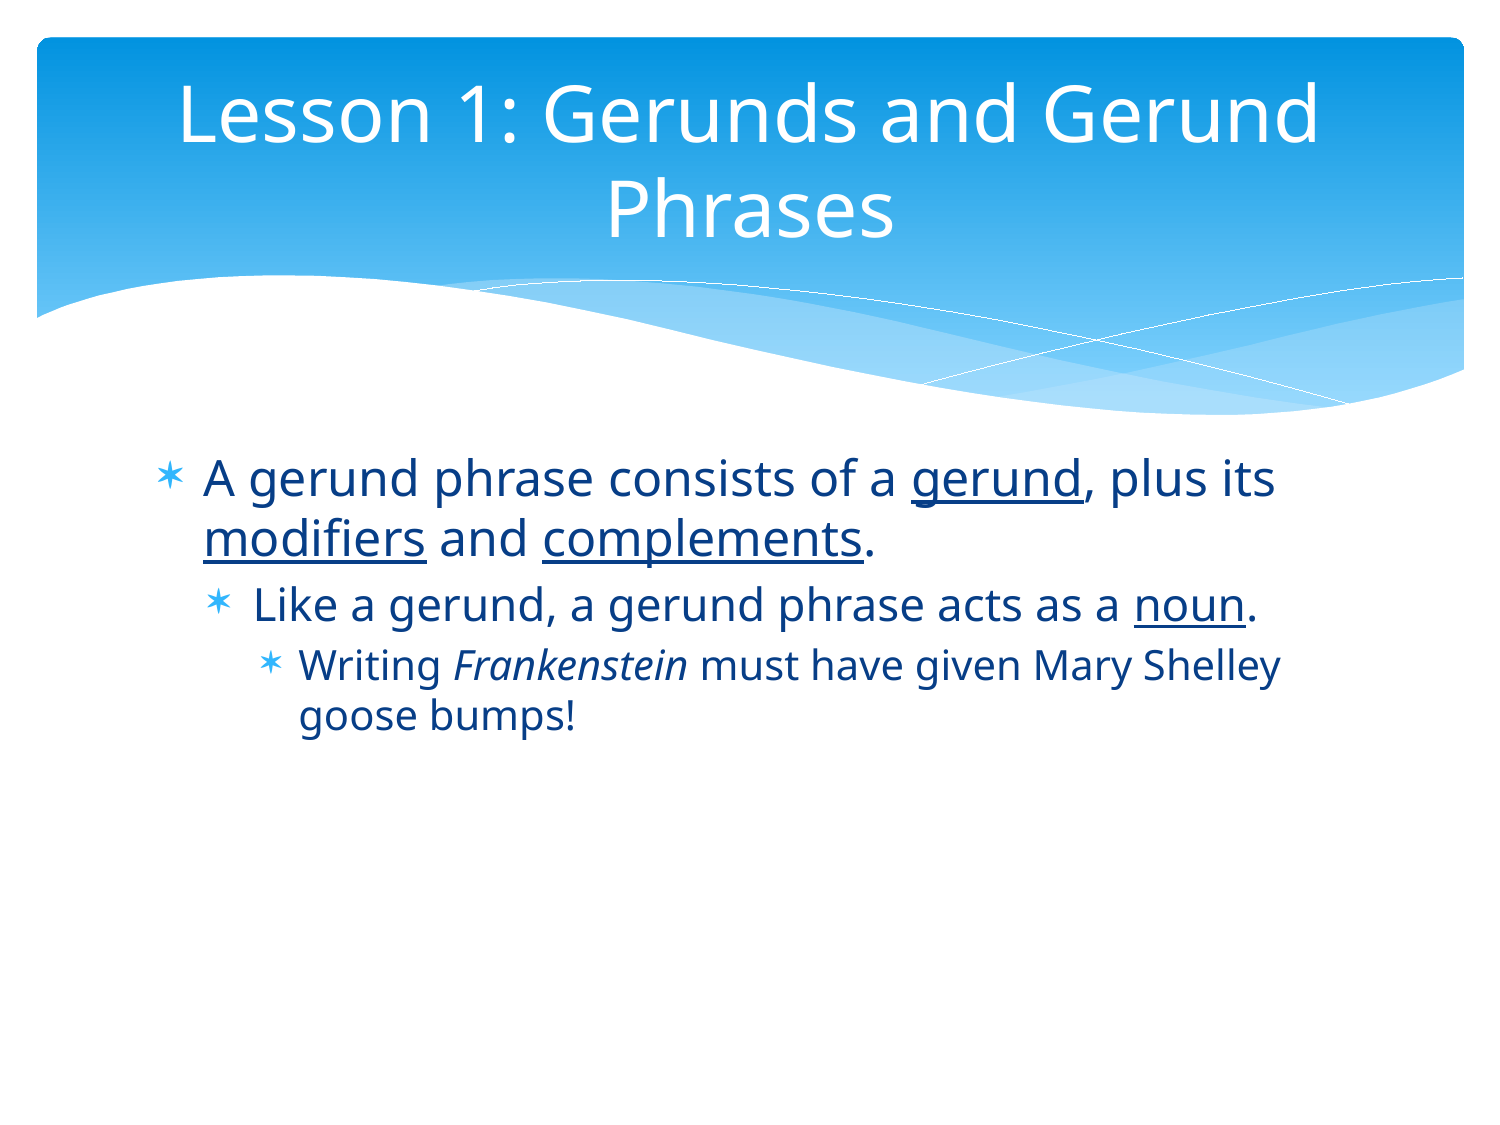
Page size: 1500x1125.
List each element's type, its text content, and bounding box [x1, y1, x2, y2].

title Lesson 1: Gerunds and Gerund Phrases [75, 55, 1425, 261]
list A gerund phrase consists of a gerund, plus its modifiers and complements. Like a gerund, a gerund phrase acts as a noun. Writing Frankenstein must have given Mary Shelley goose bumps! [143, 438, 1359, 1005]
